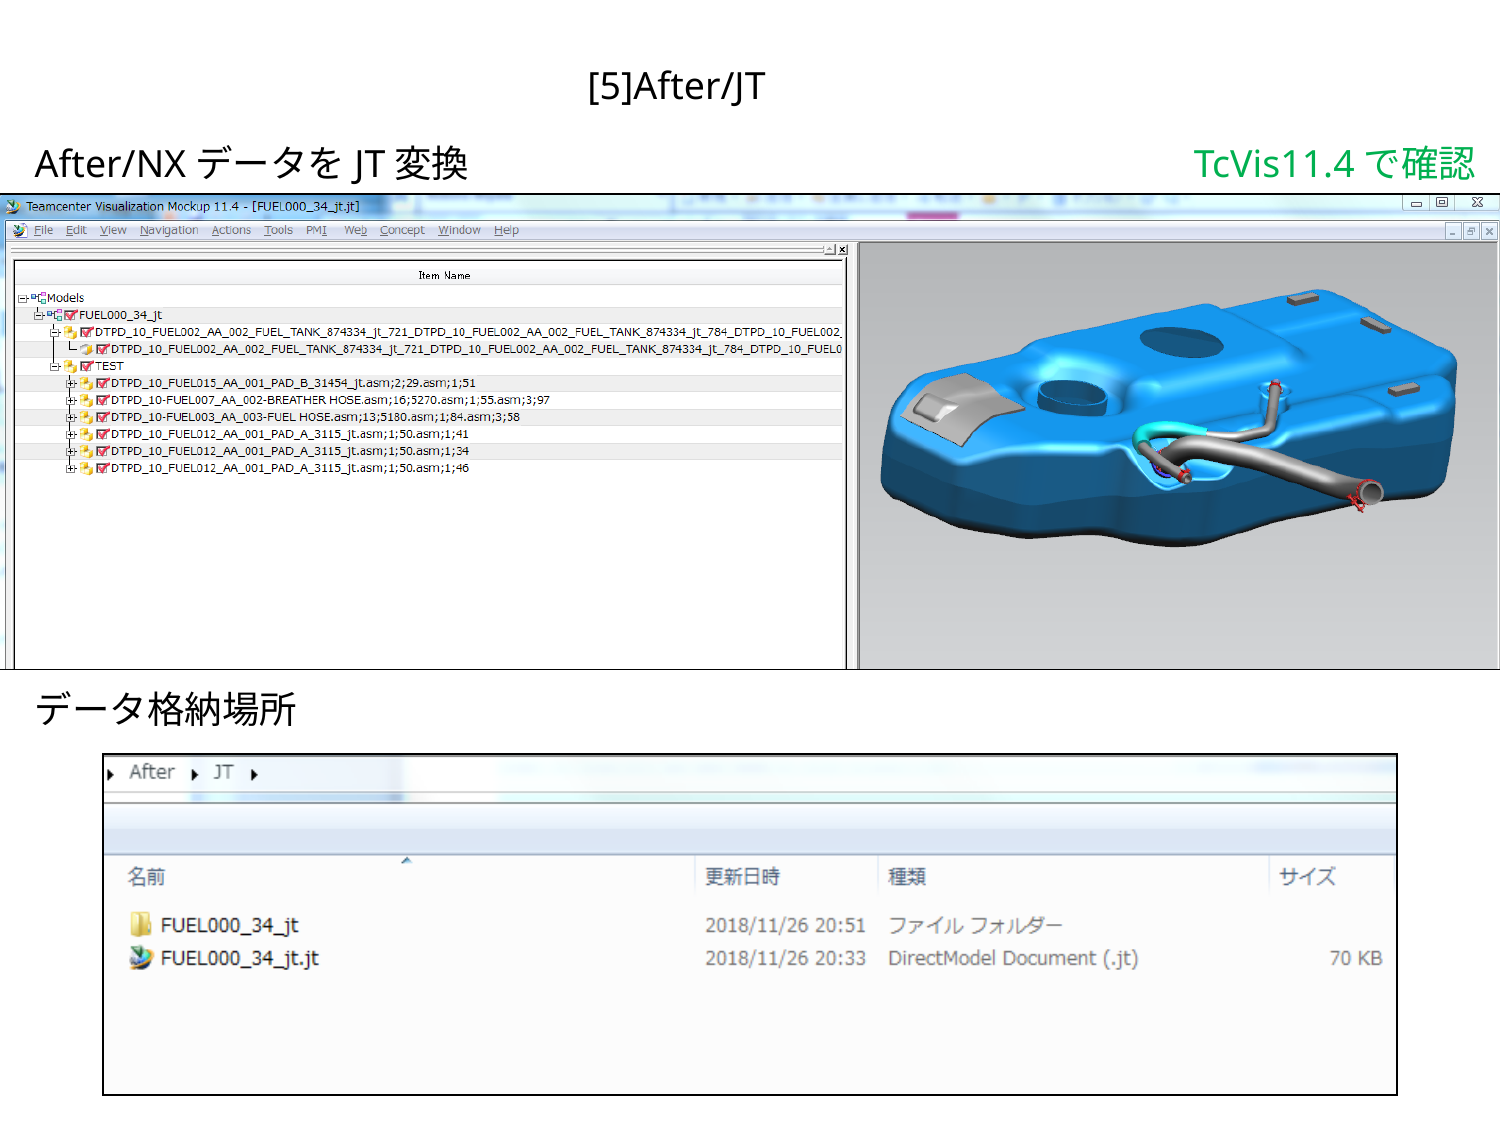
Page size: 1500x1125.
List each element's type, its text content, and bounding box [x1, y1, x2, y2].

text_box After/NXデータをJT変換 [19, 132, 750, 192]
text_box データ格納場所 [19, 679, 750, 739]
picture [103, 754, 1397, 1095]
text_box TcVis11.4で確認 [761, 132, 1492, 192]
text_box [5]After/JT [572, 54, 1188, 115]
picture [0, 194, 1500, 669]
